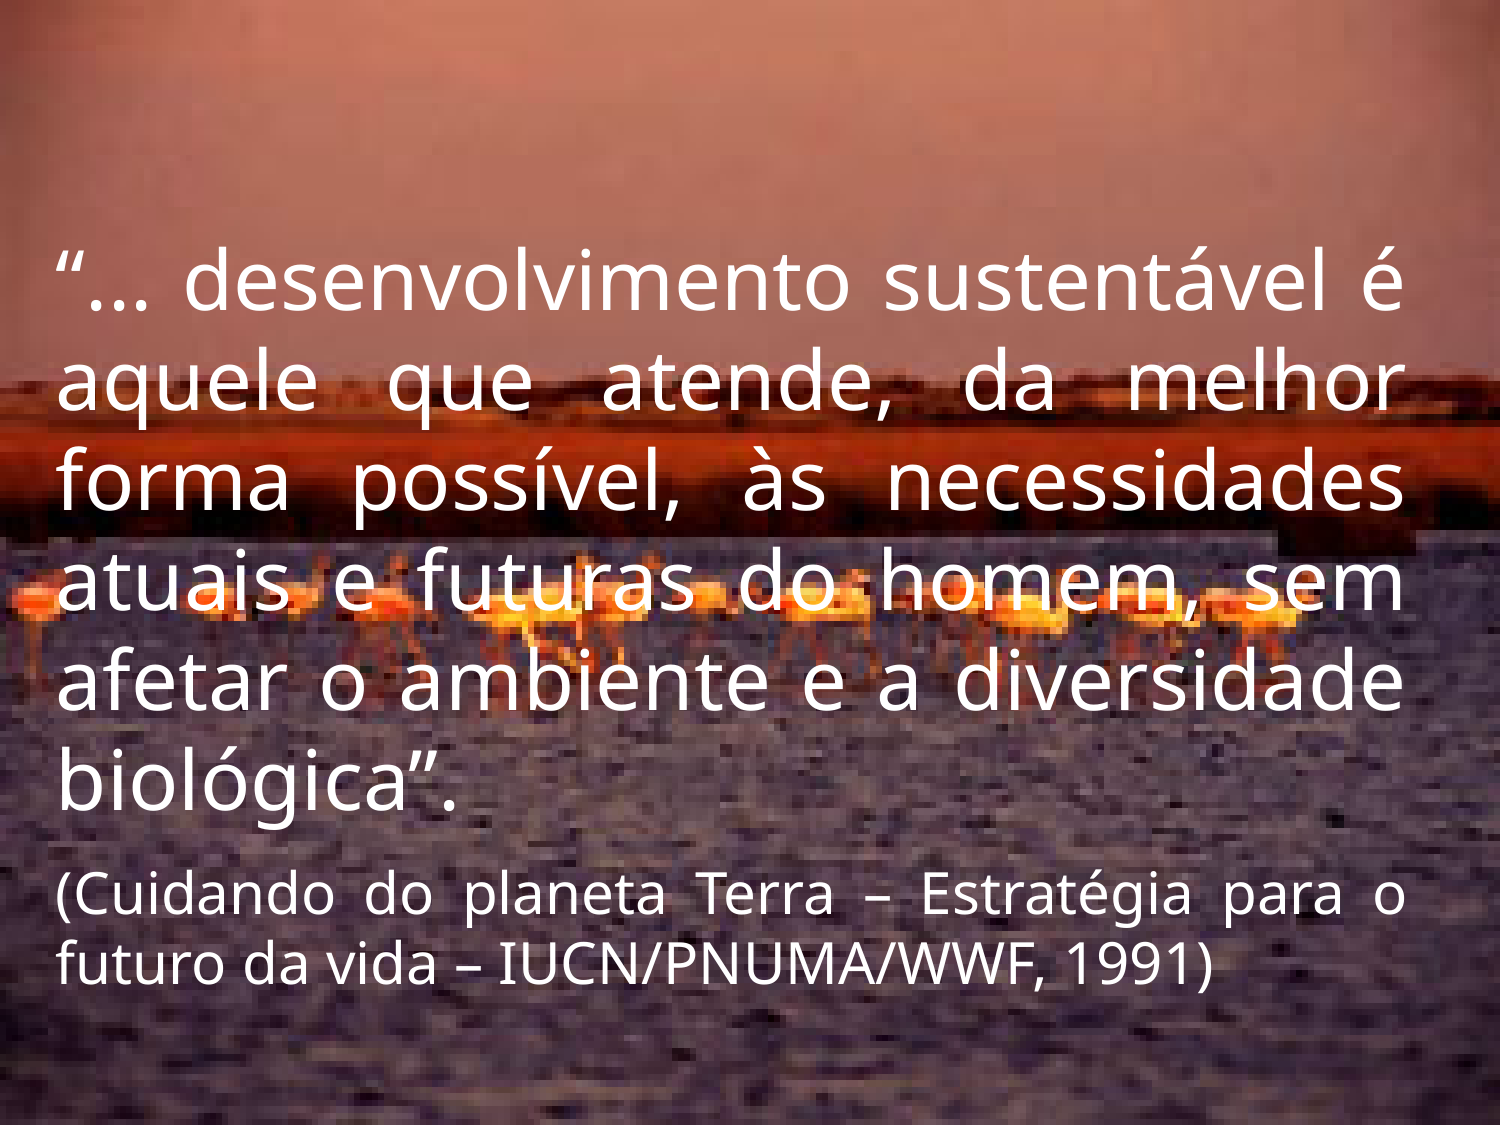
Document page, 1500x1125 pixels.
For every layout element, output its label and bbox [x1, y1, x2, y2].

text_box [0, 0, 1500, 1125]
